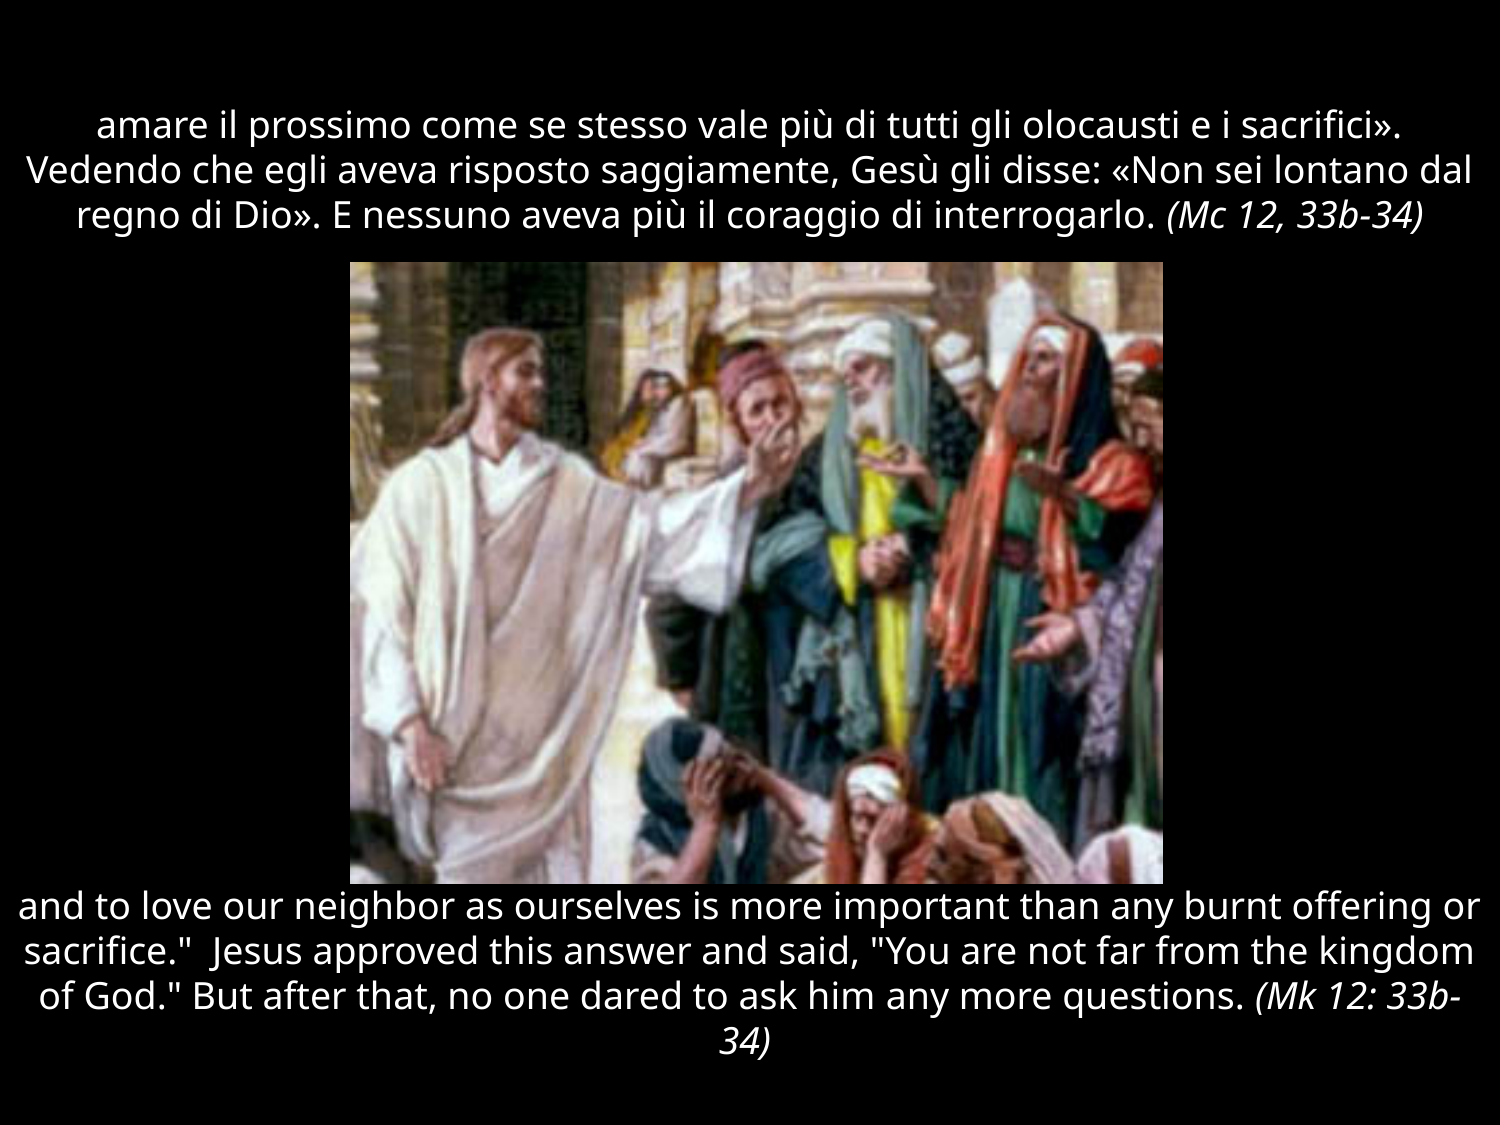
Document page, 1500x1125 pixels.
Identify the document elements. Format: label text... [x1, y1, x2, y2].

title amare il prossimo come se stesso vale più di tutti gli olocausti e i sacrifici». Vedendo che egli aveva risposto saggiamente, Gesù gli disse: «Non sei lontano dal regno di Dio». E nessuno aveva più il coraggio di interrogarlo. (Mc 12, 33b-34) [0, 75, 1500, 263]
picture [349, 262, 1163, 884]
text_box and to love our neighbor as ourselves is more important than any burnt offering or sacrifice." Jesus approved this answer and said, "You are not far from the kingdom of God." But after that, no one dared to ask him any more questions. (Mk 12: 33b-34) [0, 874, 1500, 1070]
